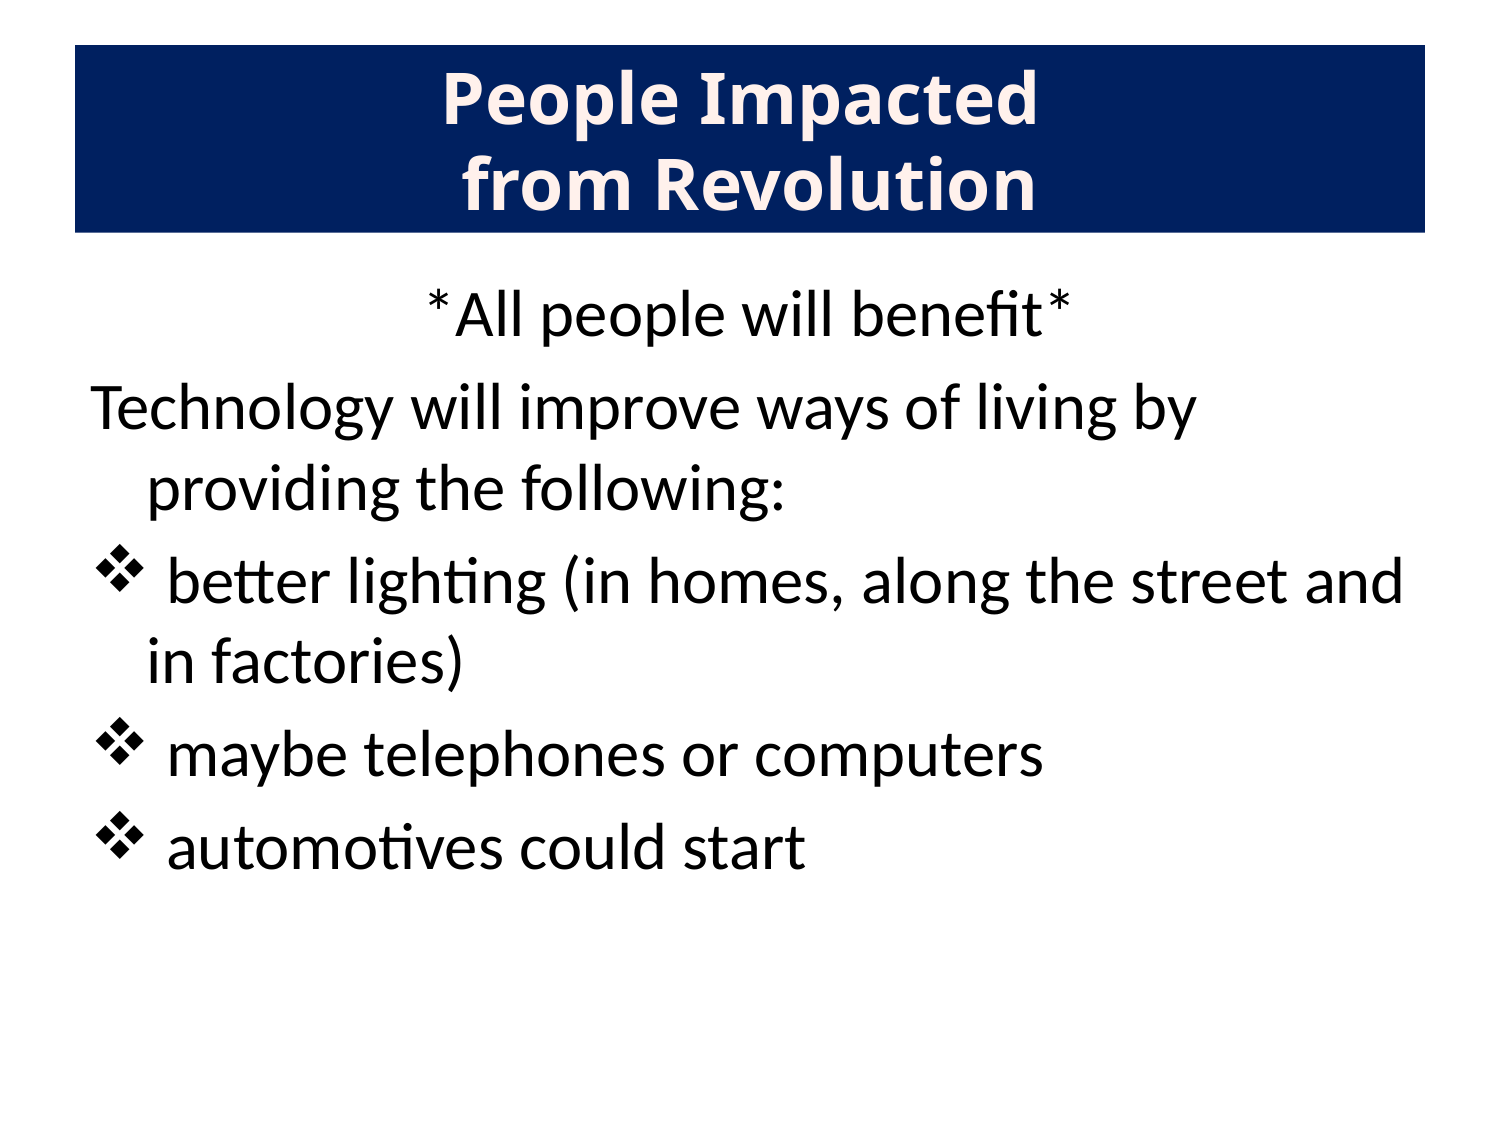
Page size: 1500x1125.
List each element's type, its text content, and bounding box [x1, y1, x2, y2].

list *All people will benefit* Technology will improve ways of living by providing the following: better lighting (in homes, along the street and in factories) maybe telephones or computers automotives could start [75, 262, 1425, 1005]
title People Impacted from Revolution [75, 45, 1425, 233]
